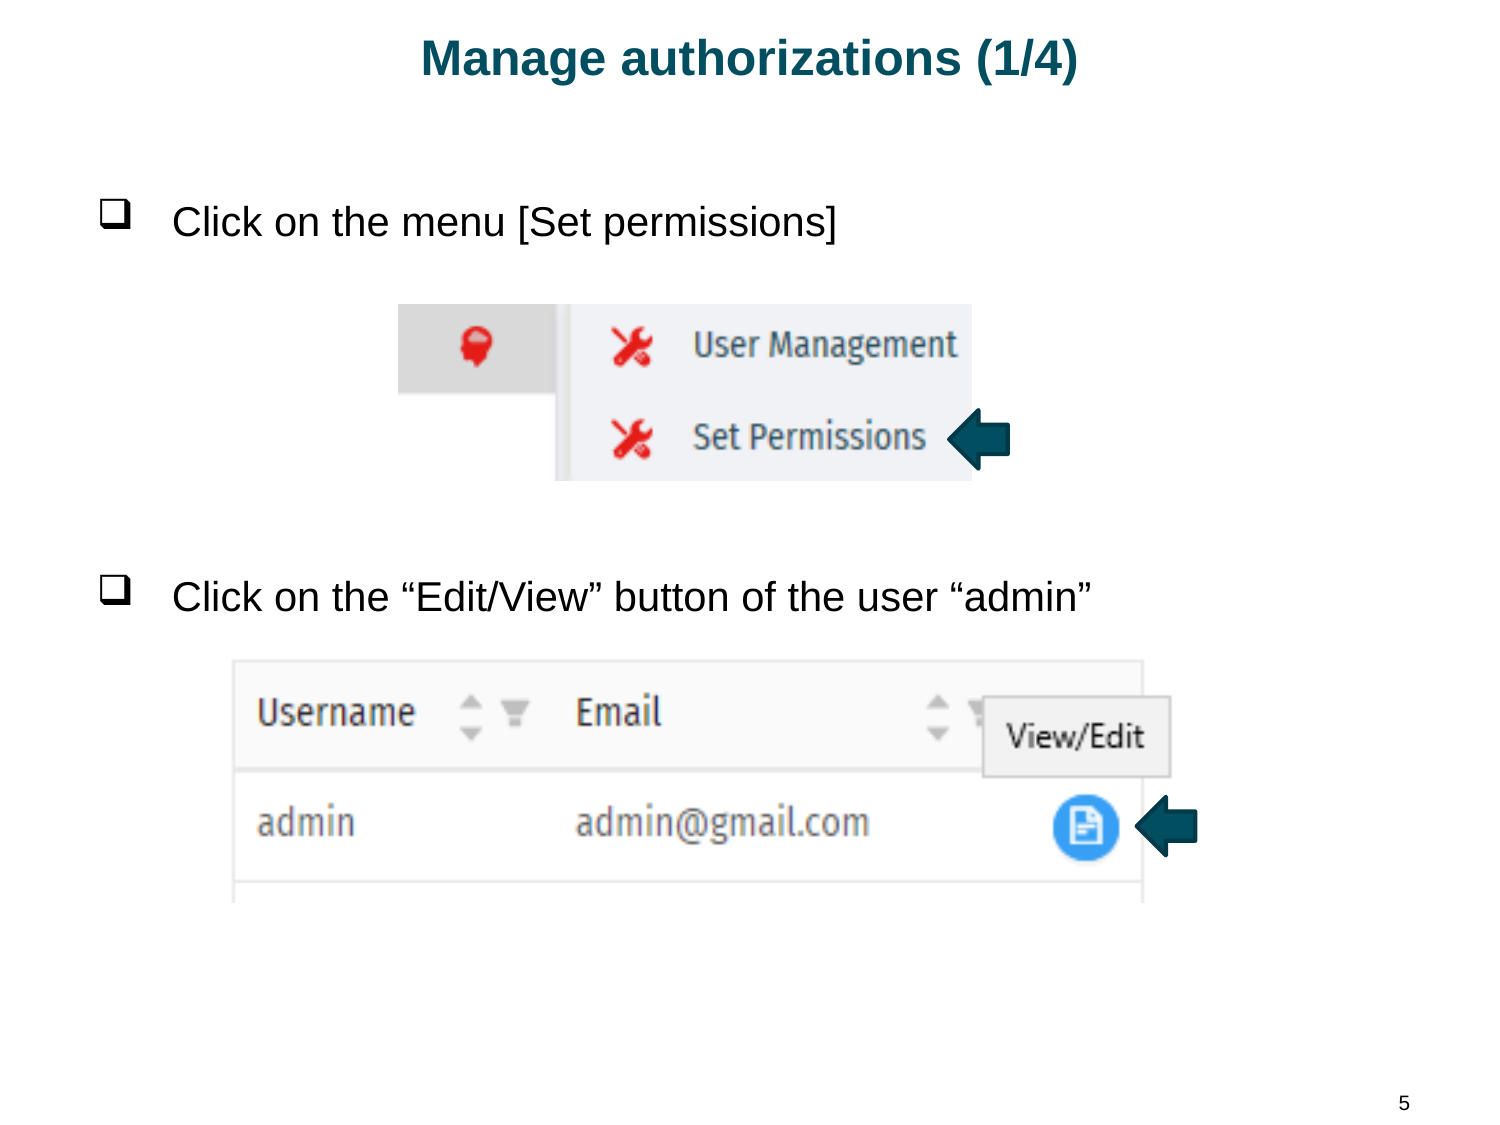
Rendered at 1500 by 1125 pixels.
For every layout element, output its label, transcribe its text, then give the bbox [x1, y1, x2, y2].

picture [222, 644, 1186, 903]
title Manage authorizations (1/4) [75, 20, 1425, 91]
text_box [976, 408, 1010, 471]
slide_number 5 [1074, 1082, 1425, 1125]
text_box [1191, 809, 1198, 843]
text_box Click on the menu [Set permissions] Click on the “Edit/View” button of the user “admin” [82, 187, 1434, 853]
picture [398, 304, 972, 481]
